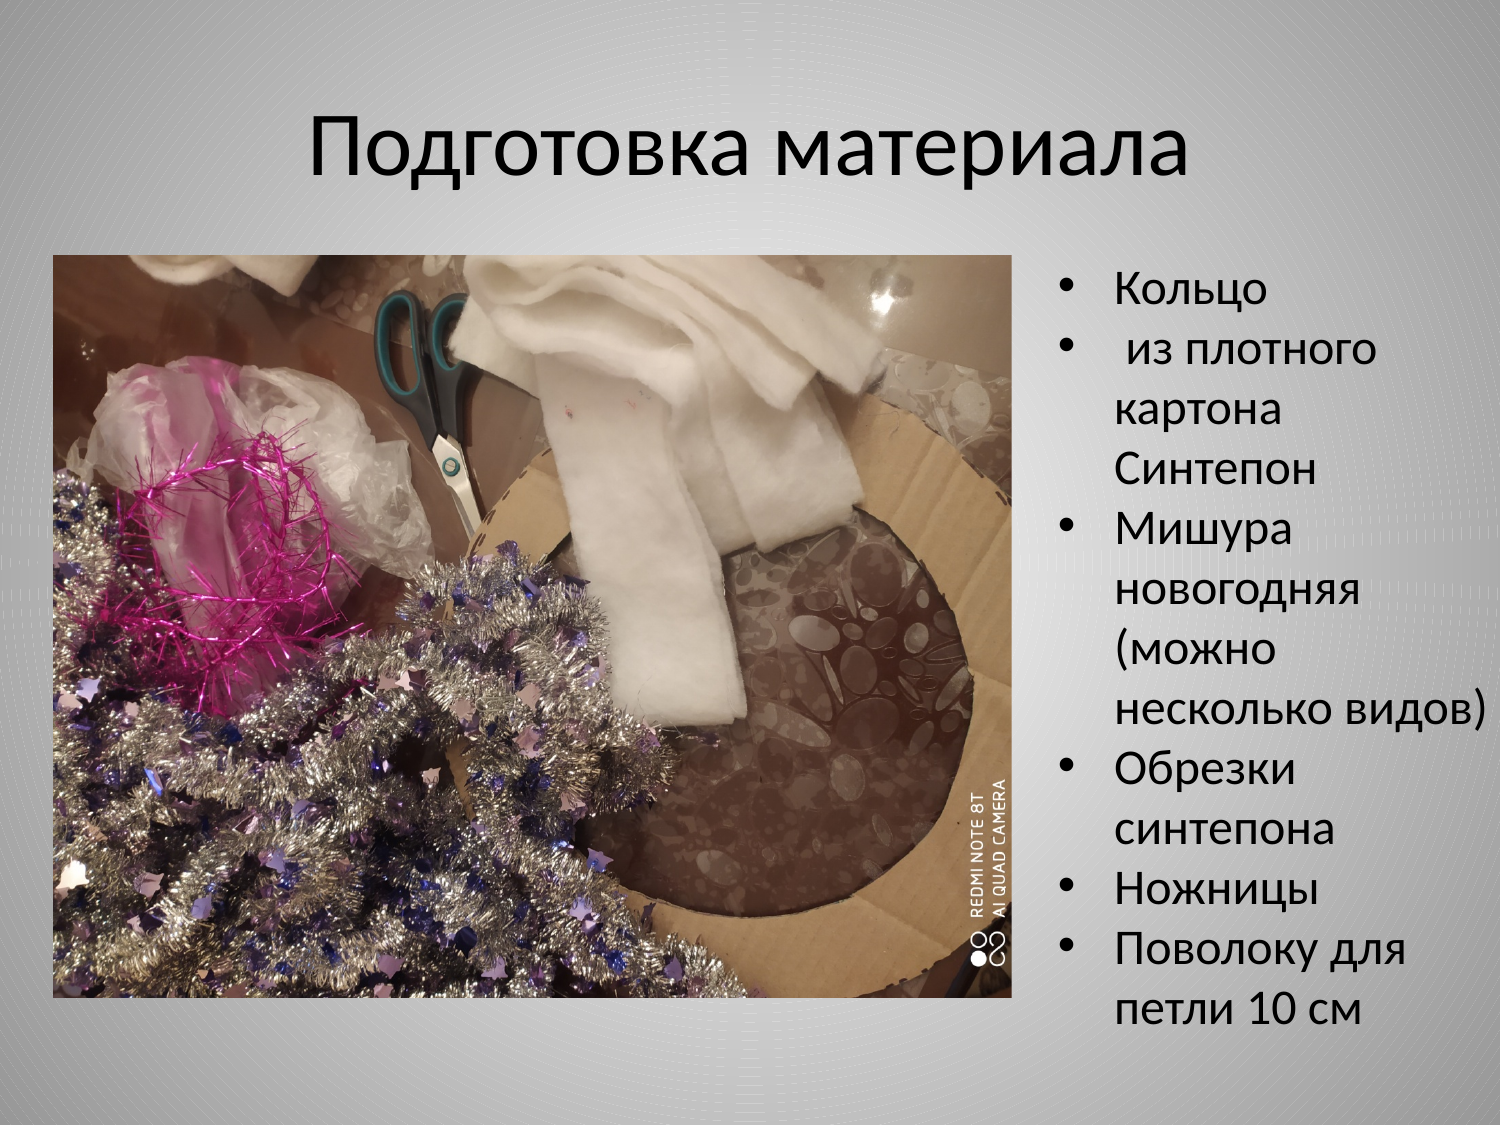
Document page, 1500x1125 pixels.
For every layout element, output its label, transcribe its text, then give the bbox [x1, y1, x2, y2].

title Подготовка материала [75, 45, 1425, 233]
text_box Кольцо из плотного картона Синтепон Мишура новогодняя (можно несколько видов) Обрезки синтепона Ножницы Поволоку для петли 10 см [1043, 246, 1500, 1087]
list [52, 255, 1012, 998]
